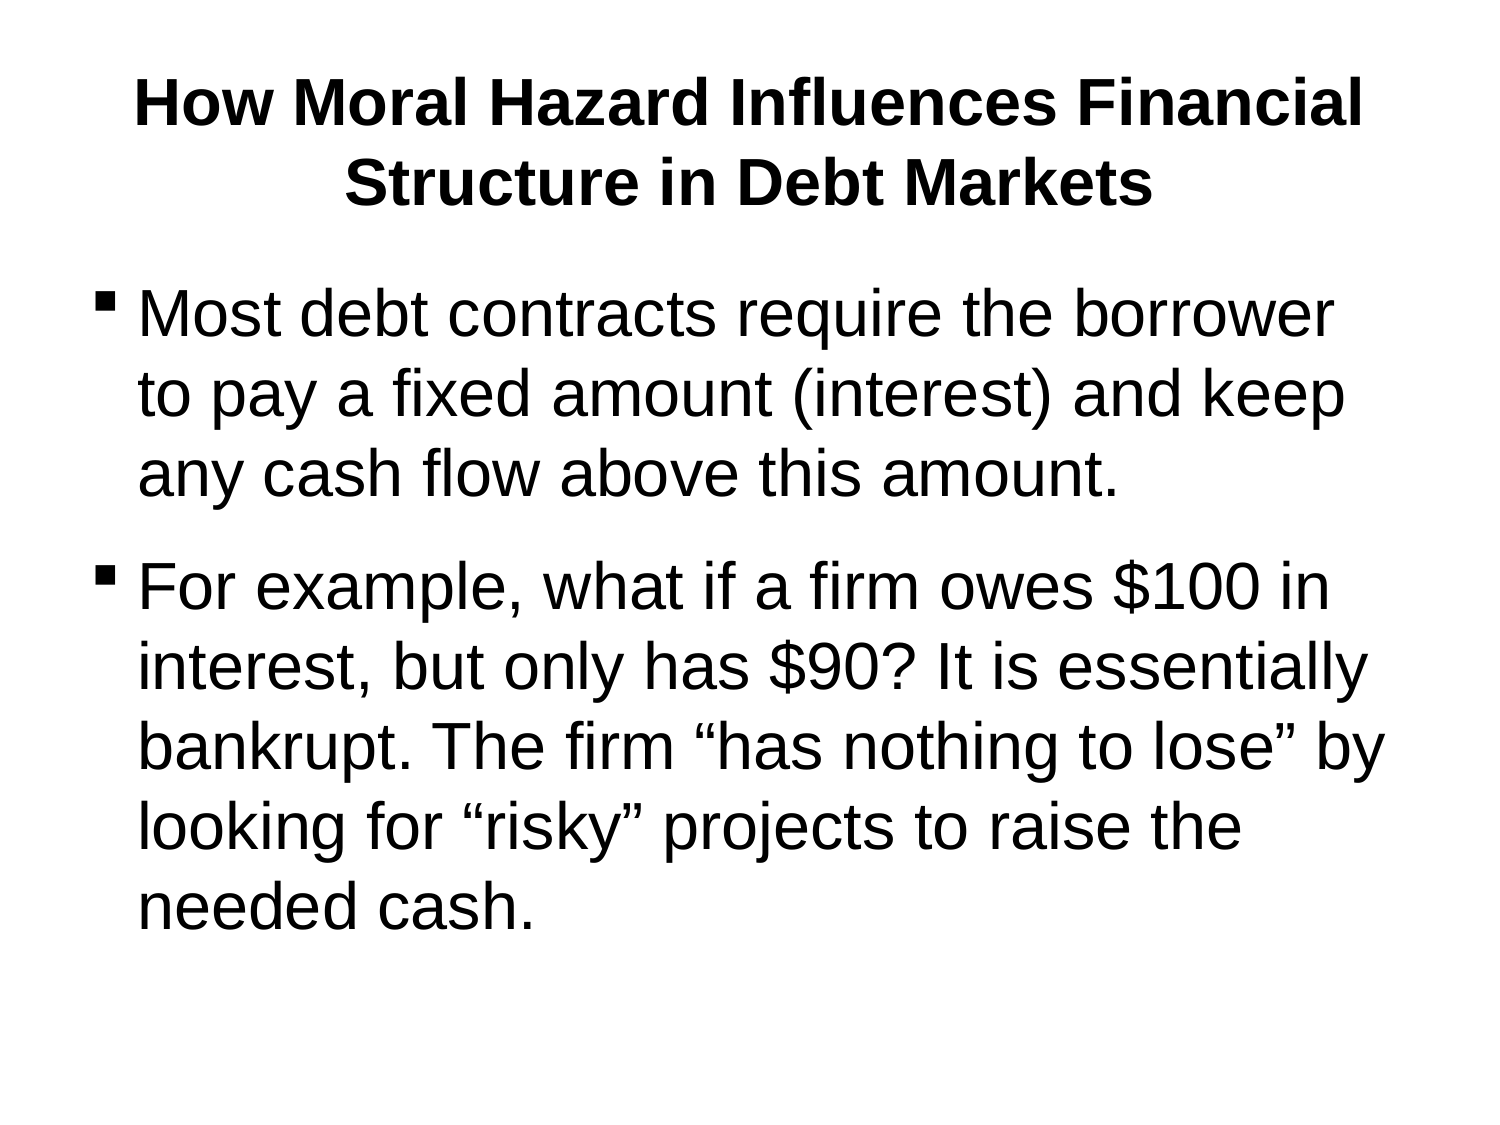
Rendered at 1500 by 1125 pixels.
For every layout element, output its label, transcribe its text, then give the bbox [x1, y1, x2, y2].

title How Moral Hazard Influences Financial Structure in Debt Markets [75, 45, 1425, 233]
list Most debt contracts require the borrower to pay a fixed amount (interest) and keep any cash flow above this amount. For example, what if a firm owes $100 in interest, but only has $90? It is essentially bankrupt. The firm “has nothing to lose” by looking for “risky” projects to raise the needed cash. [75, 262, 1425, 1005]
